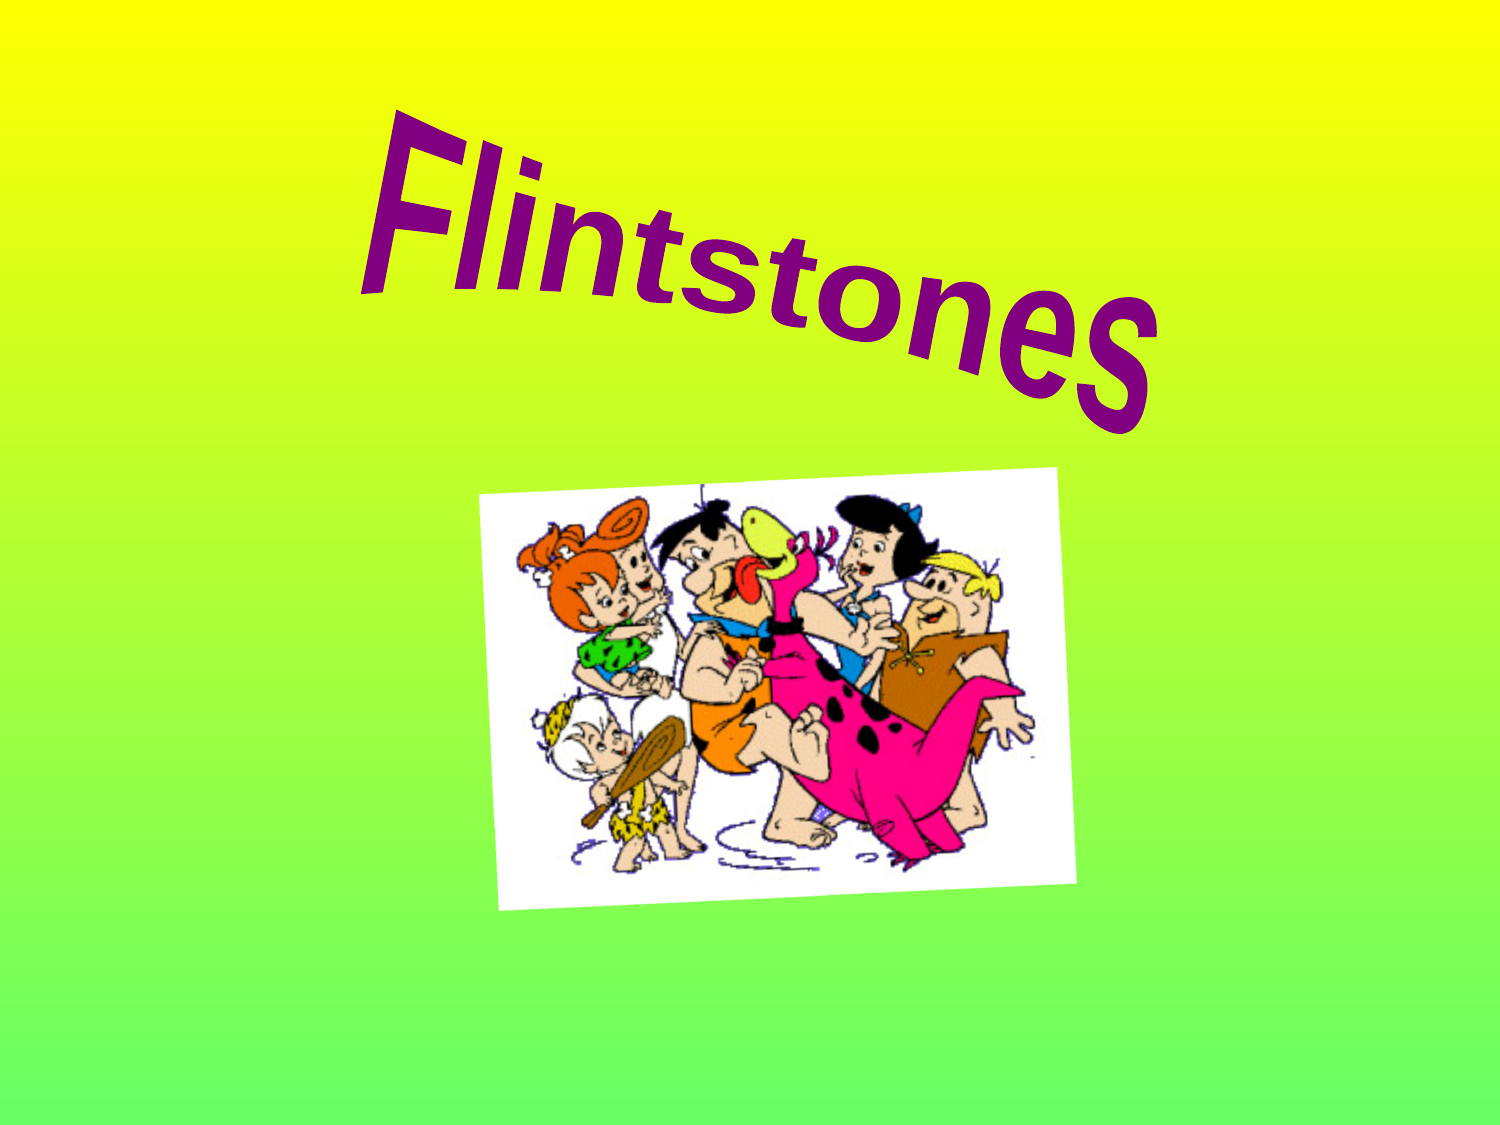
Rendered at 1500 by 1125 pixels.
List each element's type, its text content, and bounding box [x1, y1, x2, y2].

title Barney [1079, 400, 1146, 433]
picture [480, 468, 1076, 910]
